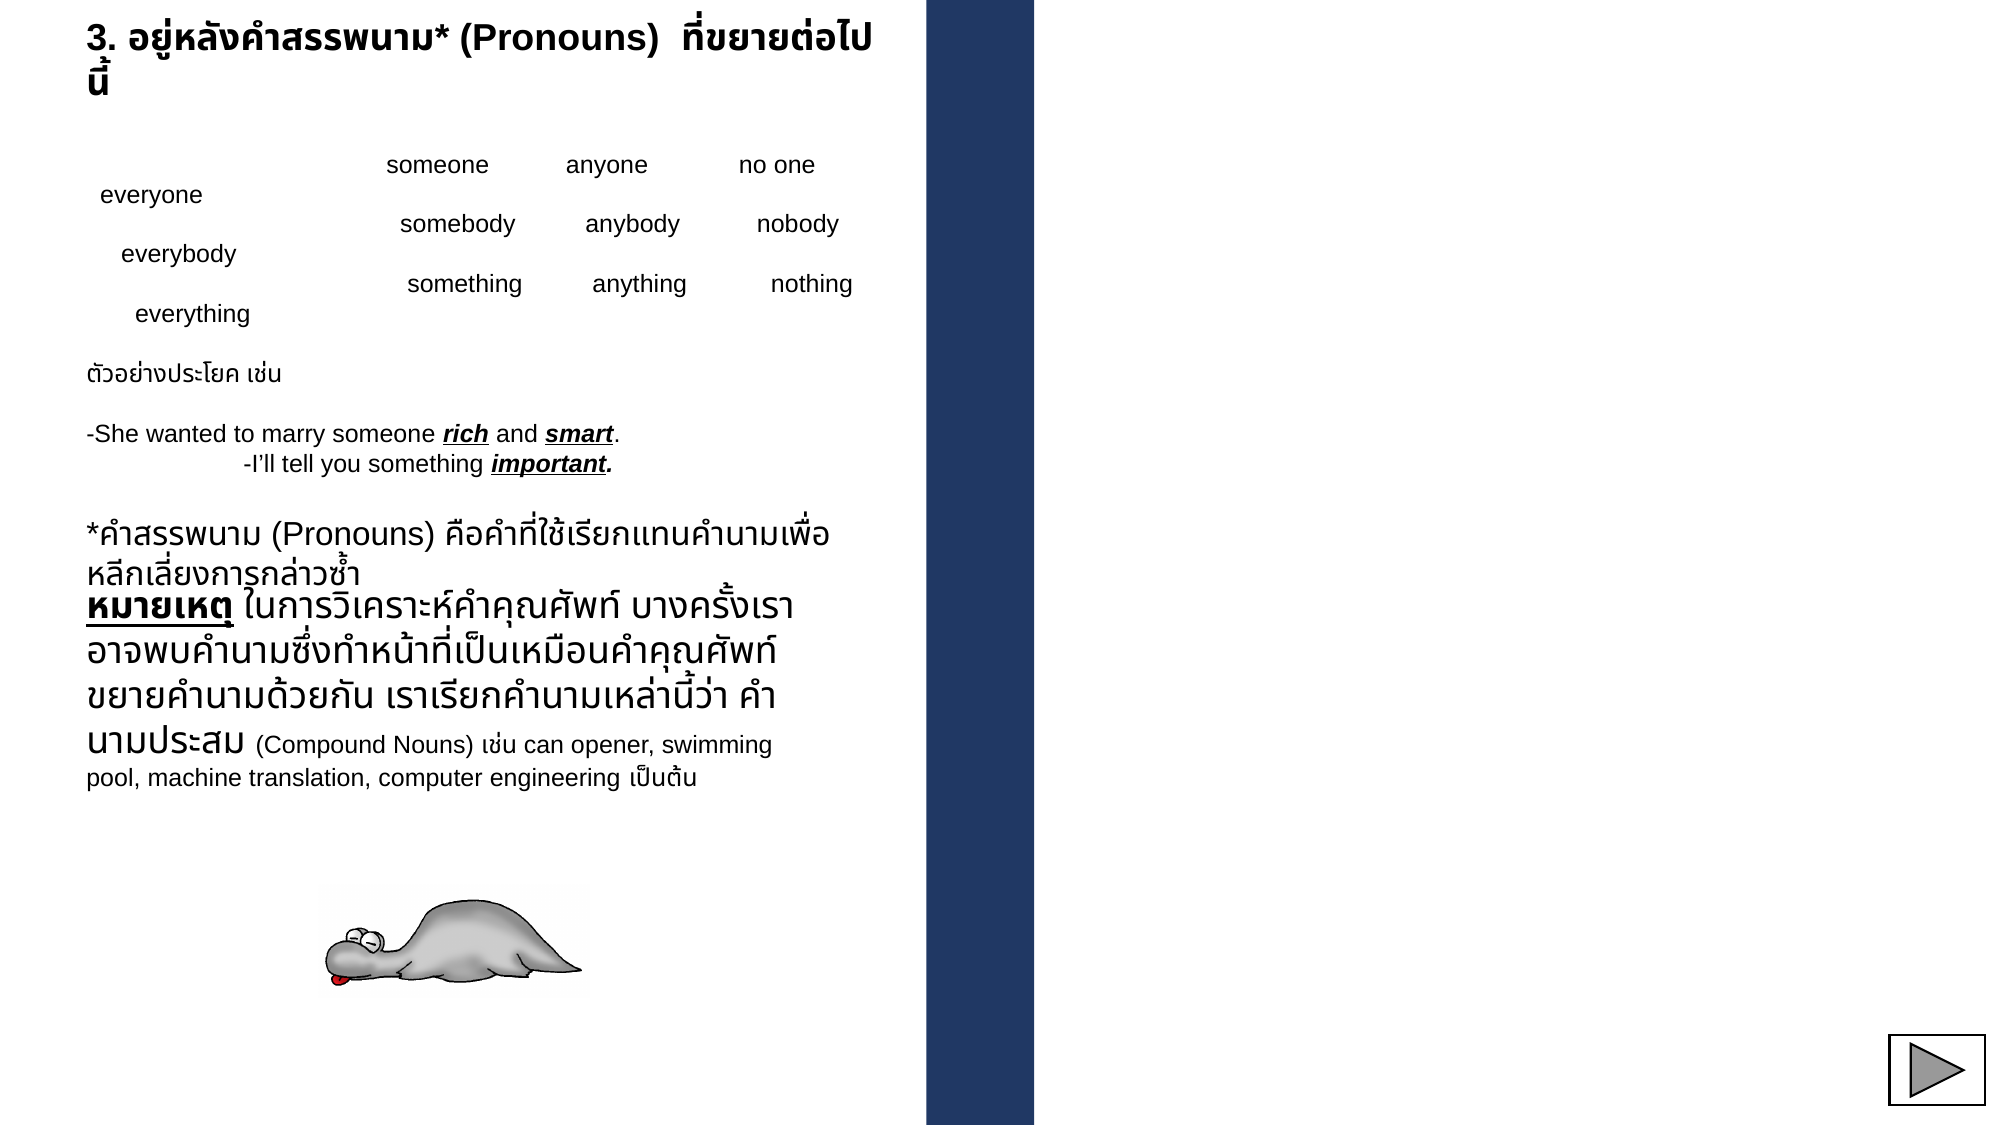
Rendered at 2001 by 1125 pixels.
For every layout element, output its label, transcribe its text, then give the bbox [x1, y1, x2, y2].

text_box 3. อยู่หลังคำสรรพนาม* (Pronouns) ที่ขยายต่อไปนี้ someone anyone no one everyone somebody anybody nobody everybody something anything nothing everything ตัวอย่างประโยค เช่น -She wanted to marry someone rich and smart. -I’ll tell you something important. *คำสรรพนาม (Pronouns) คือคำที่ใช้เรียกแทนคำนามเพื่อหลีกเลี่ยงการกล่าวซ้ำ [71, 5, 898, 645]
text_box หมายเหตุ ในการวิเคราะห์คำคุณศัพท์ บางครั้งเราอาจพบคำนามซึ่งทำหน้าที่เป็นเหมือนคำคุณศัพท์ขยายคำนามด้วยกัน เราเรียกคำนามเหล่านี้ว่า คำนามประสม (Compound Nouns) เช่น can opener, swimming pool, machine translation, computer engineering เป็นต้น [71, 573, 837, 799]
text_box [925, 0, 1035, 1125]
picture [318, 884, 590, 998]
text_box [1888, 1034, 1986, 1106]
